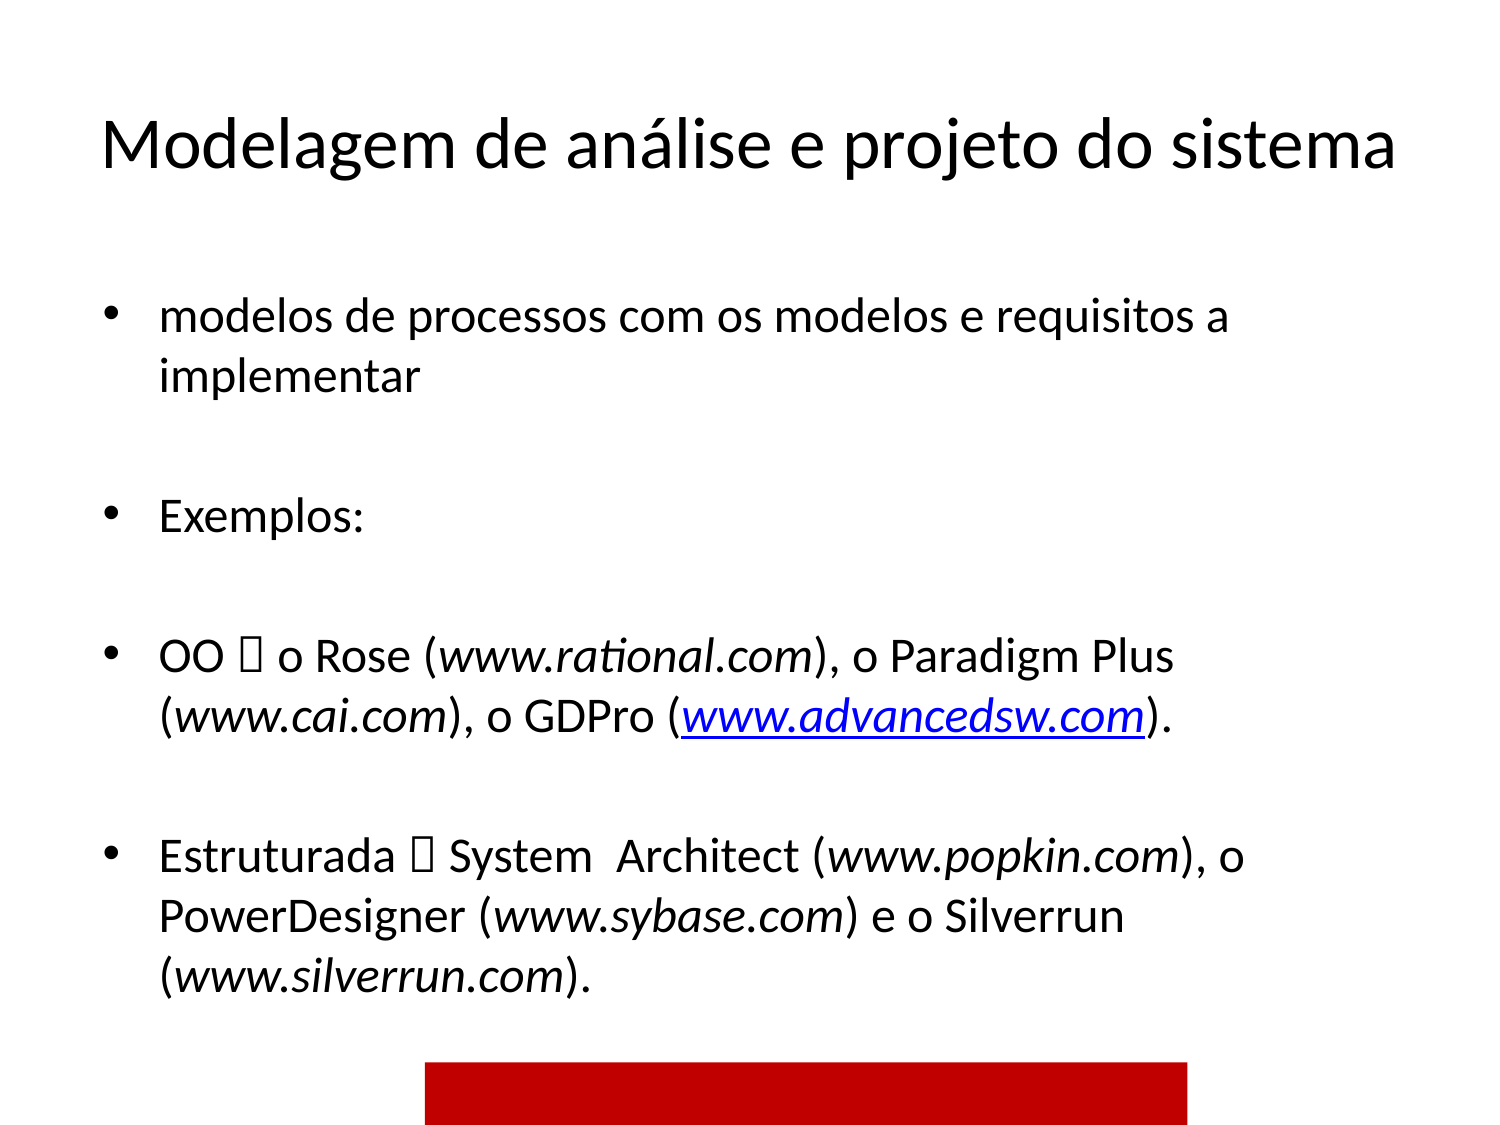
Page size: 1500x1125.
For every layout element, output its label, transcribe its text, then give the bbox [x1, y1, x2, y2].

list modelos de processos com os modelos e requisitos a implementar Exemplos: OO  o Rose (www.rational.com), o Paradigm Plus (www.cai.com), o GDPro (www.advancedsw.com). Estruturada  System Architect (www.popkin.com), o PowerDesigner (www.sybase.com) e o Silverrun (www.silverrun.com). [87, 275, 1438, 1075]
text_box [423, 1060, 1190, 1125]
title Modelagem de análise e projeto do sistema [75, 45, 1425, 233]
